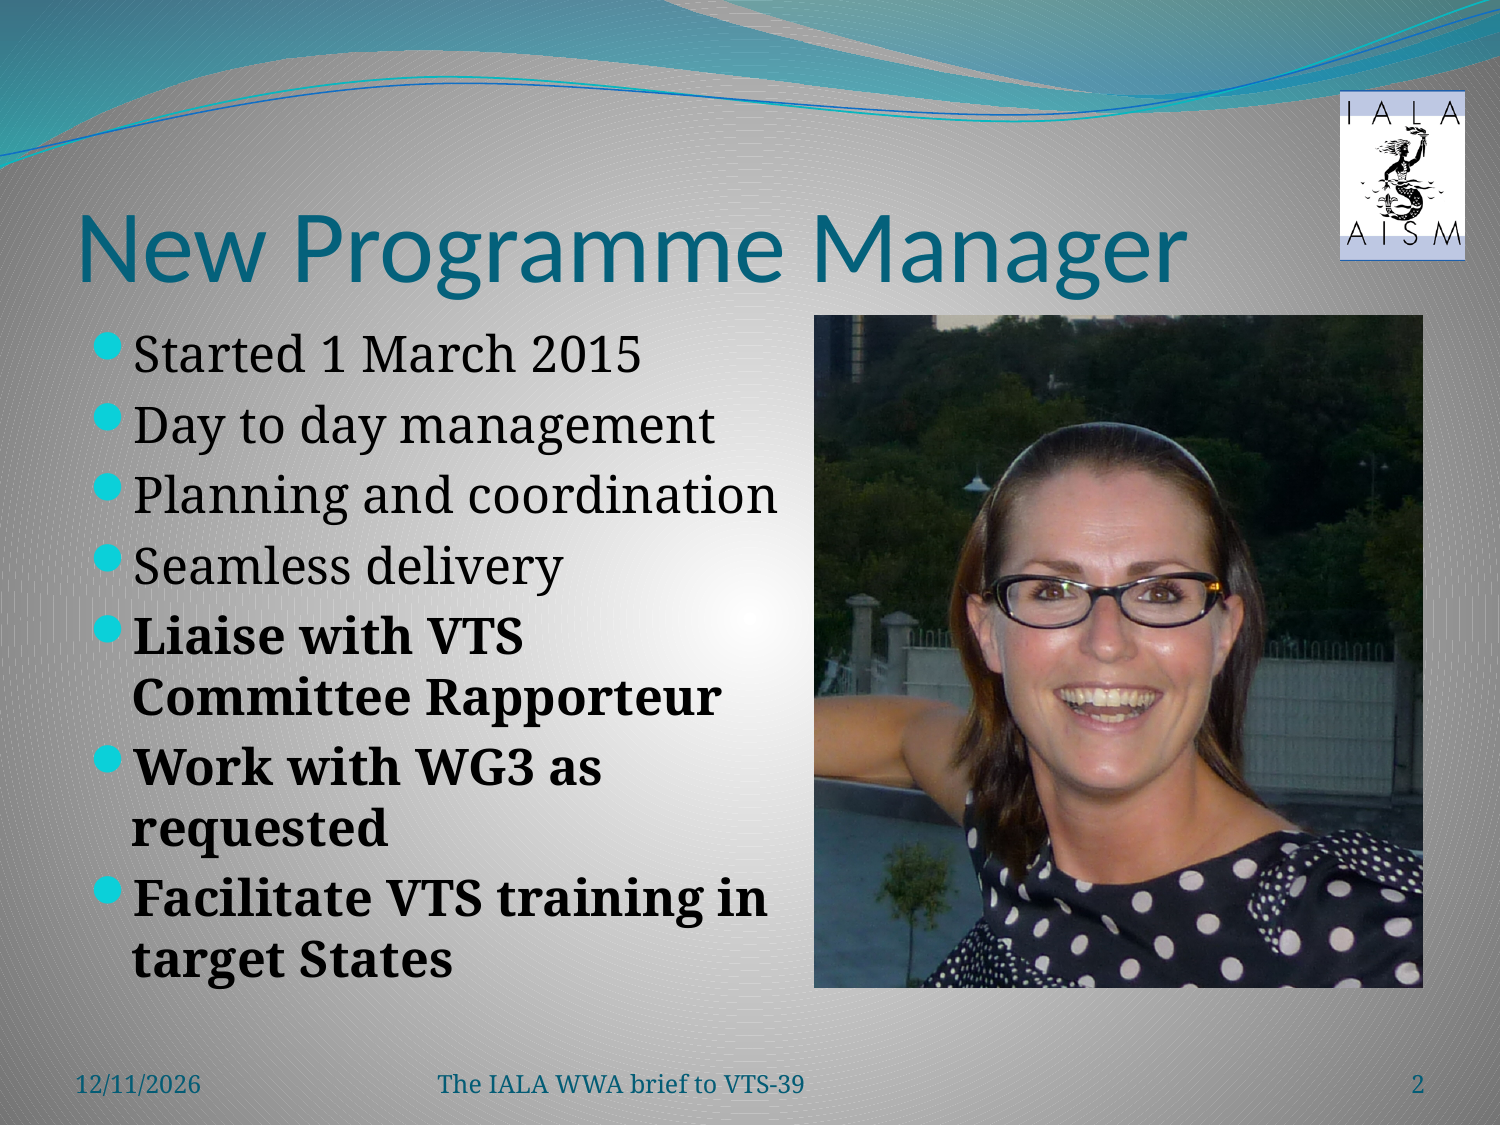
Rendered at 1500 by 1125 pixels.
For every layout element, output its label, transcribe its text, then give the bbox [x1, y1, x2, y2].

slide_number 2 [1299, 1042, 1425, 1103]
footer The IALA WWA brief to VTS-39 [437, 1042, 988, 1103]
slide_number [75, 1042, 425, 1103]
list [813, 314, 1424, 988]
picture [1340, 90, 1465, 261]
list Started 1 March 2015 Day to day management Planning and coordination Seamless delivery Liaise with VTS Committee Rapporteur Work with WG3 as requested Facilitate VTS training in target States [75, 314, 798, 1043]
title New Programme Manager [75, 115, 1425, 303]
